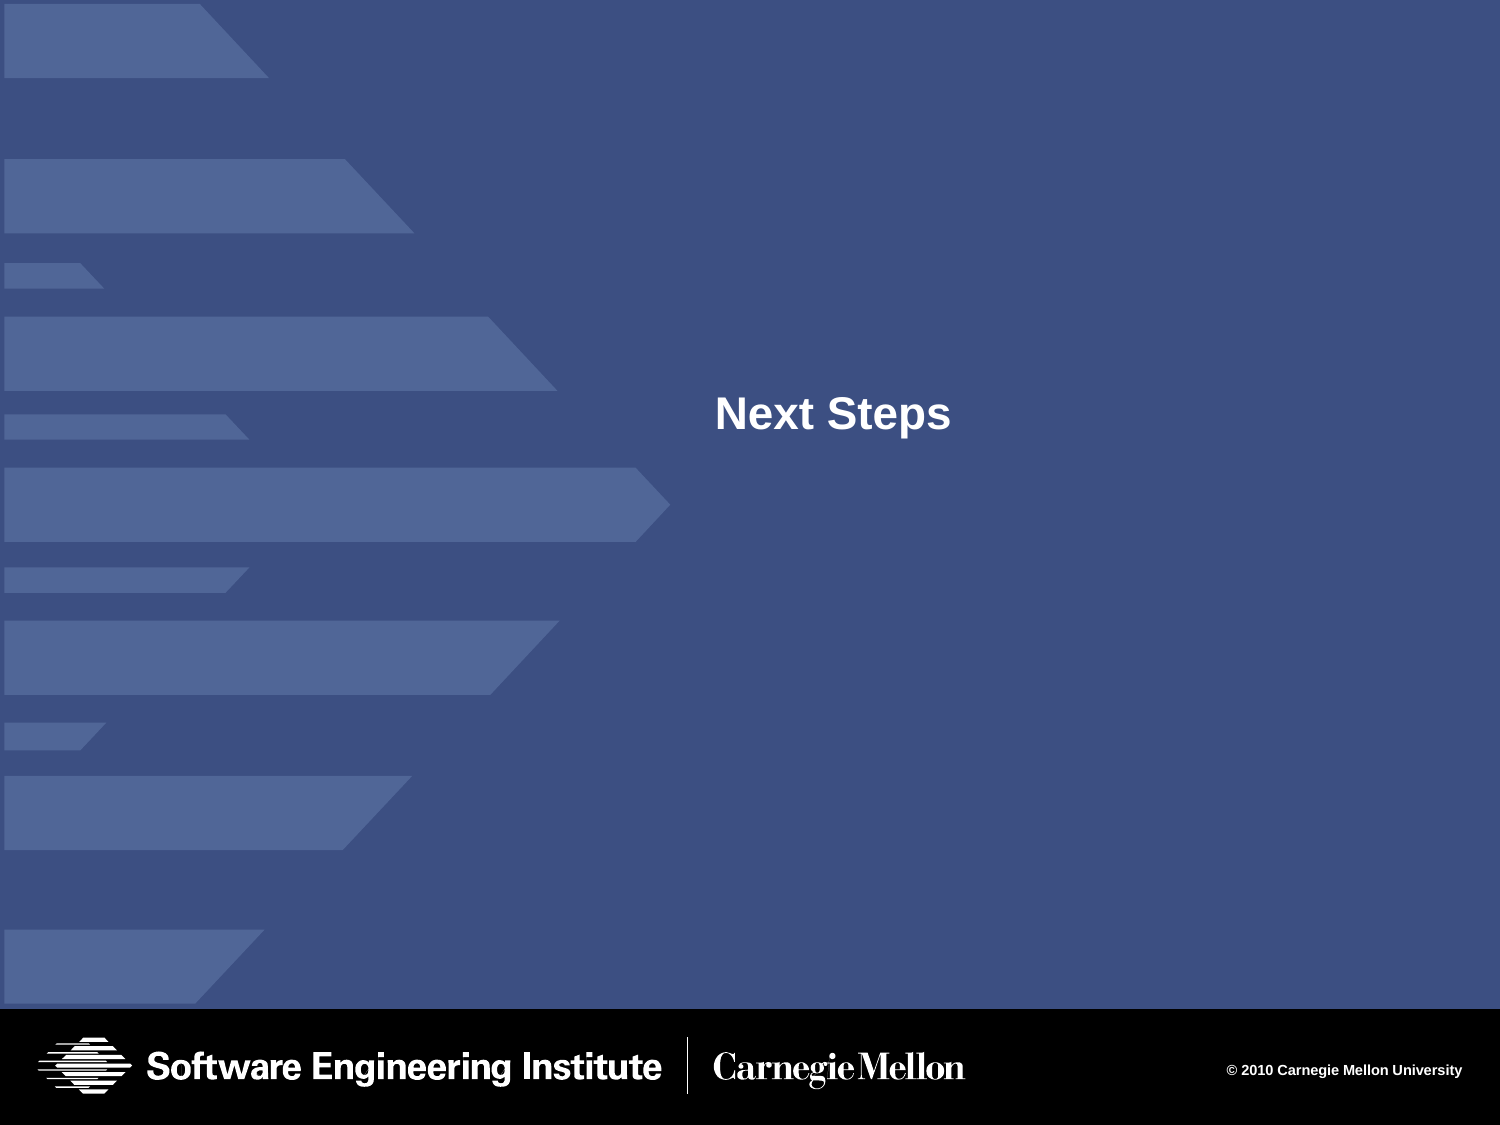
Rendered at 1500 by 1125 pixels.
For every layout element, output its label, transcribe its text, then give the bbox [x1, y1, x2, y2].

title Next Steps [699, 376, 1401, 448]
